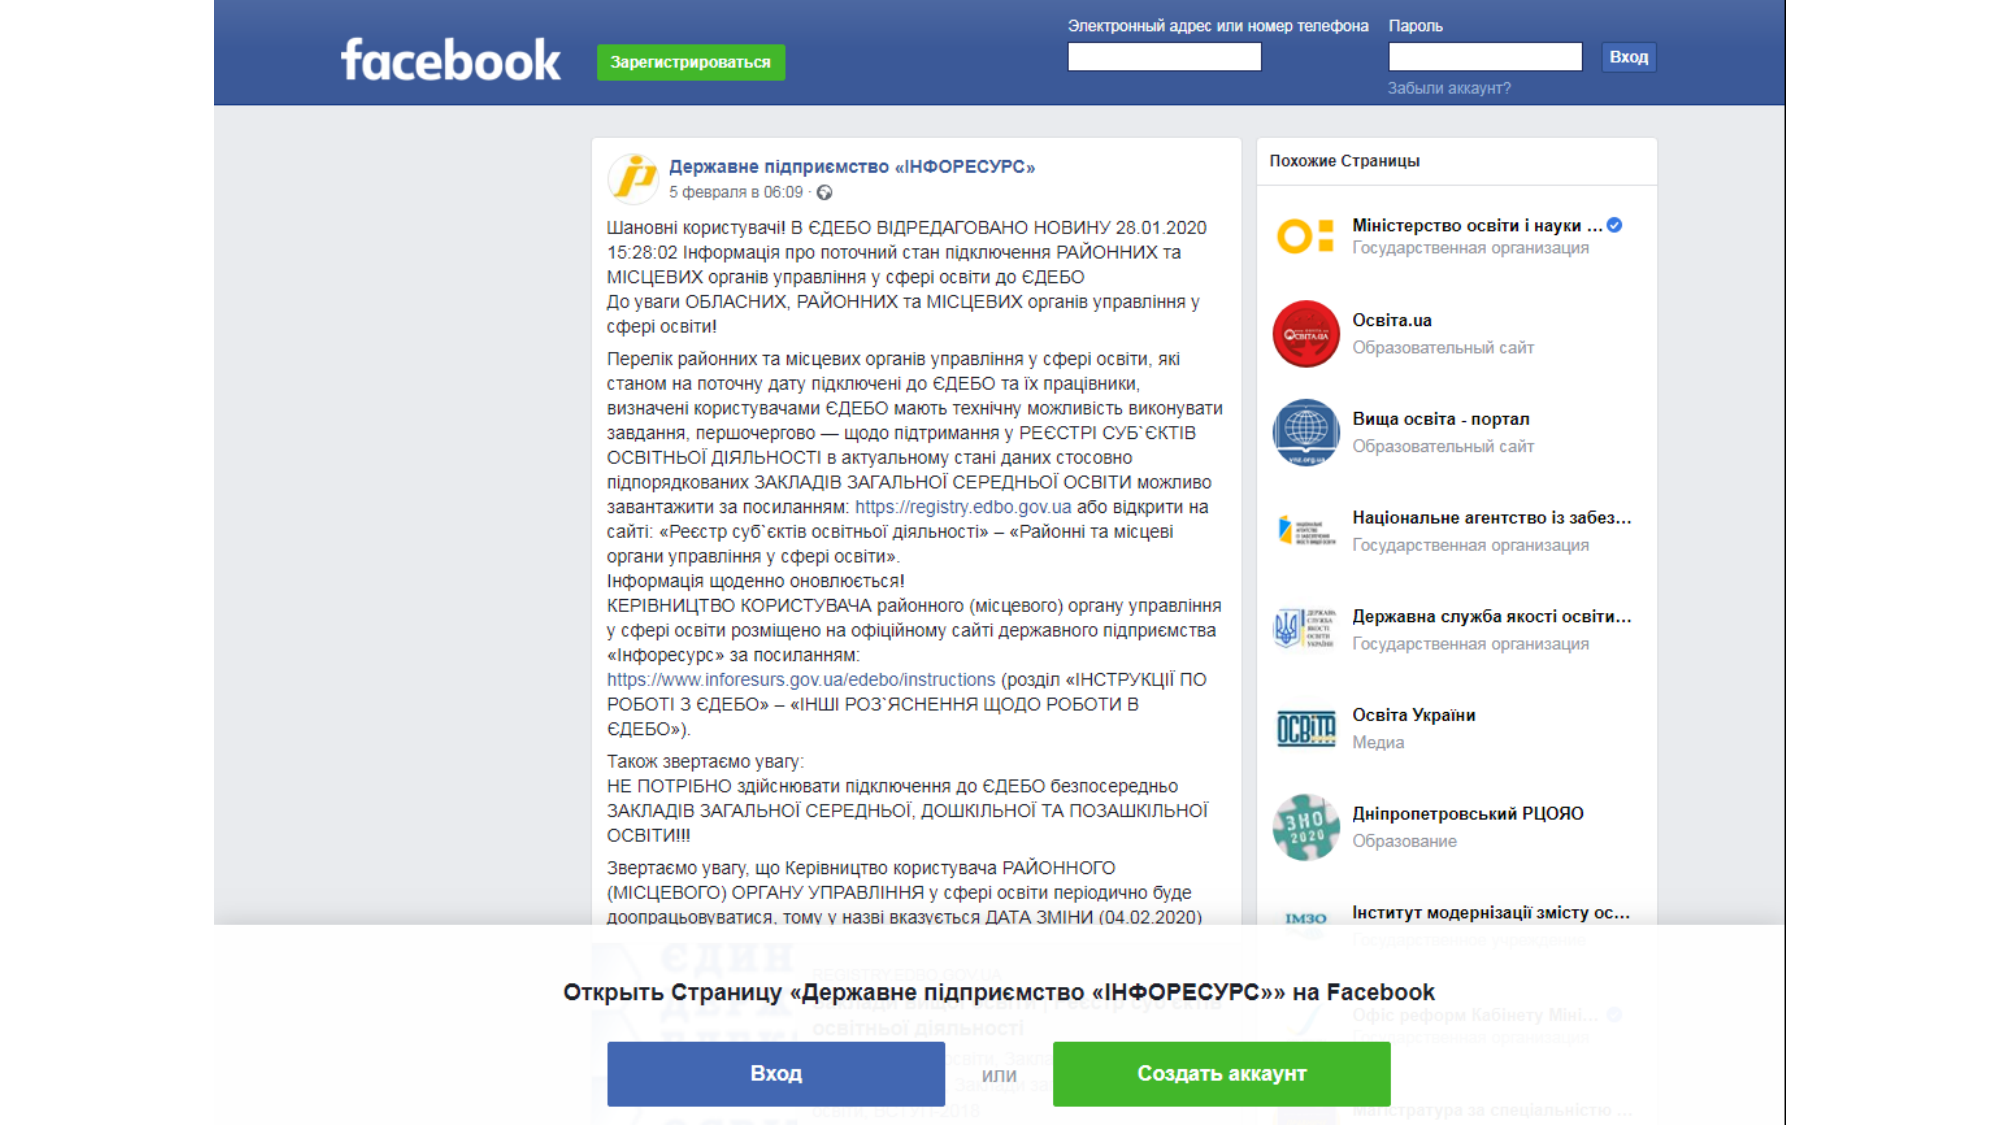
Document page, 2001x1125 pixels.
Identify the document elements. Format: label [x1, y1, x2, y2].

picture [214, 0, 1786, 1125]
